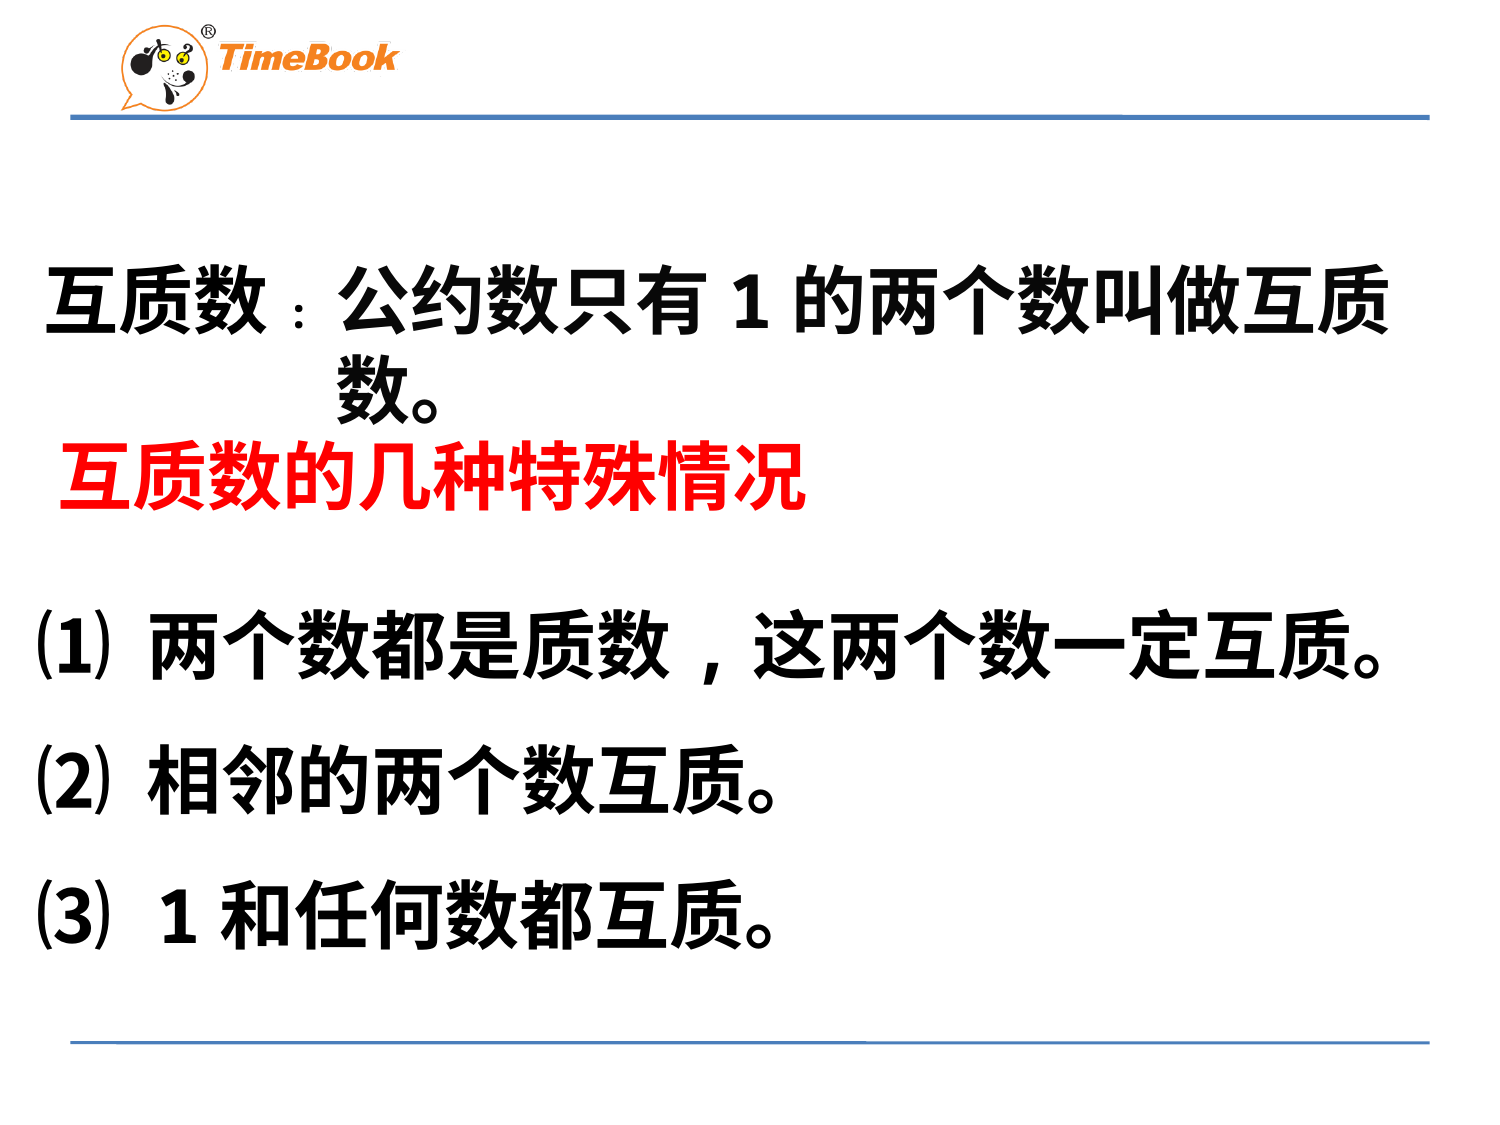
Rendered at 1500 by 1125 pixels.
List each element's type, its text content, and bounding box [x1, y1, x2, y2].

text_box 公约数只有1的两个数叫做互质数。 [321, 246, 1449, 441]
picture [118, 22, 408, 113]
text_box 互质数: [28, 246, 321, 351]
text_box 互质数的几种特殊情况 [42, 421, 823, 527]
text_box ⑴ 两个数都是质数,这两个数一定互质。 ⑵ 相邻的两个数互质。 ⑶ 1和任何数都互质。 [21, 546, 1442, 967]
